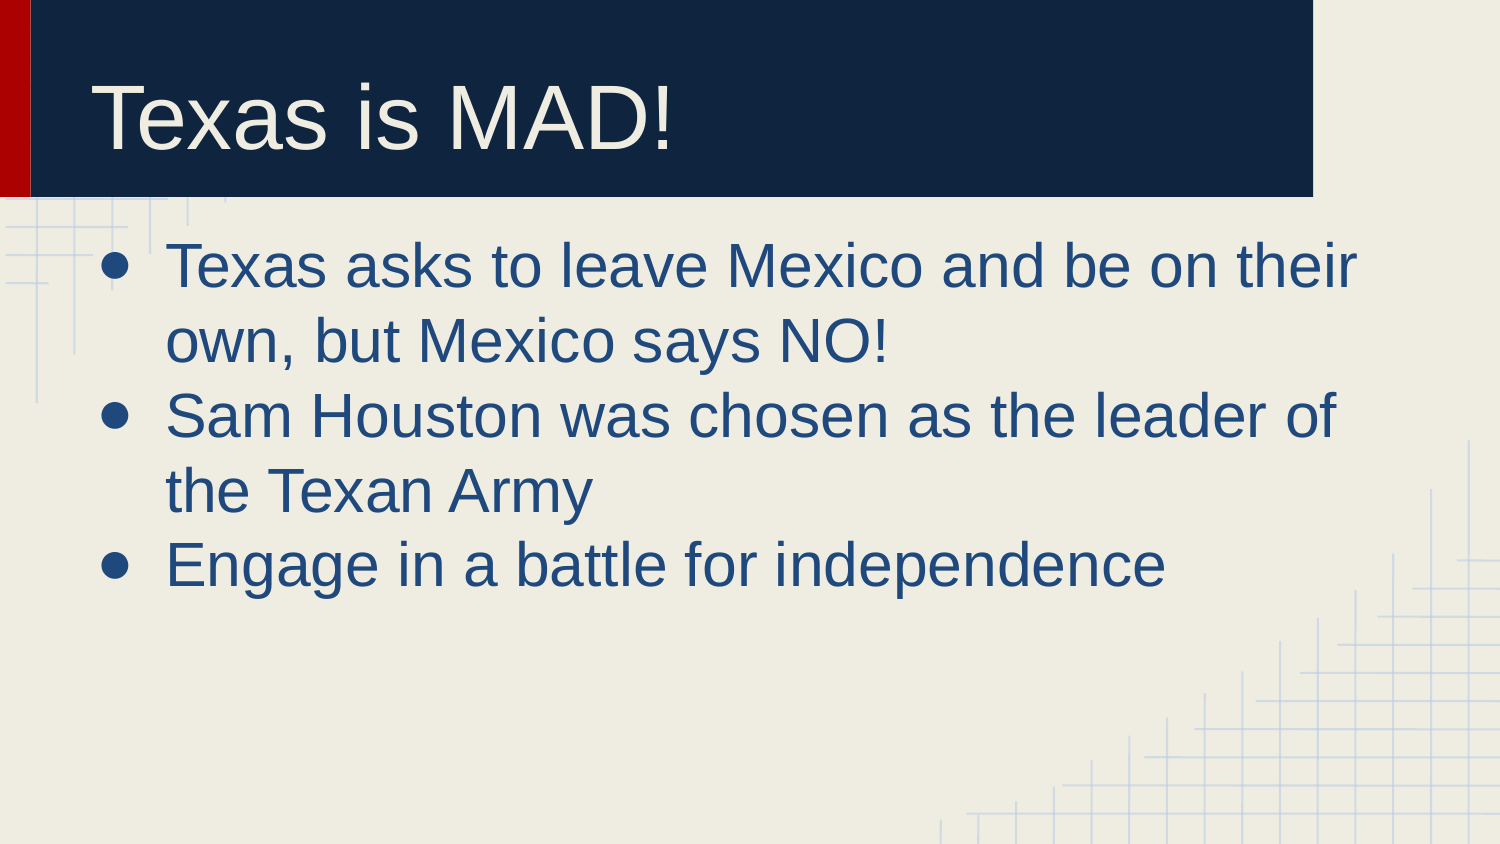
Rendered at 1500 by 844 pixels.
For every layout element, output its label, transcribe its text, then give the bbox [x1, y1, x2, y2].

list Texas asks to leave Mexico and be on their own, but Mexico says NO! Sam Houston was chosen as the leader of the Texan Army Engage in a battle for independence [75, 209, 1425, 806]
title Texas is MAD! [75, 16, 1276, 183]
